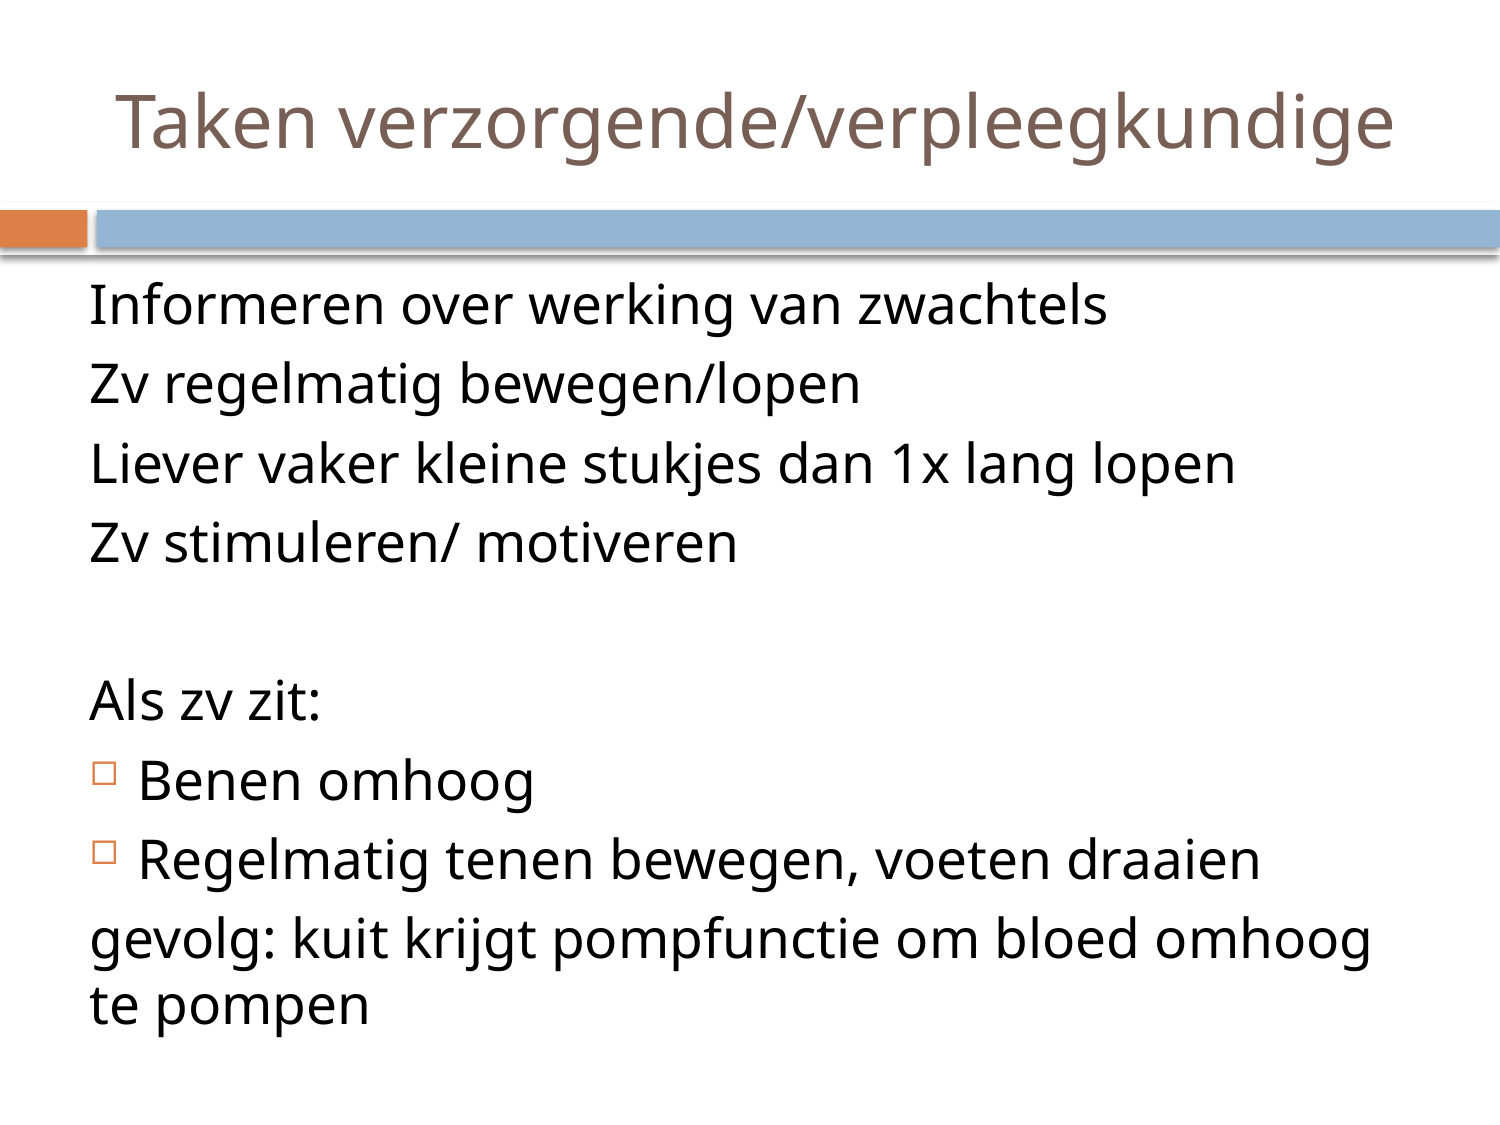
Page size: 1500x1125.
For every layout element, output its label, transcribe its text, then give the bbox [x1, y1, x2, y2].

title Taken verzorgende/verpleegkundige [100, 37, 1438, 200]
list Informeren over werking van zwachtels Zv regelmatig bewegen/lopen Liever vaker kleine stukjes dan 1x lang lopen Zv stimuleren/ motiveren Als zv zit: Benen omhoog Regelmatig tenen bewegen, voeten draaien gevolg: kuit krijgt pompfunctie om bloed omhoog te pompen [75, 262, 1425, 1047]
